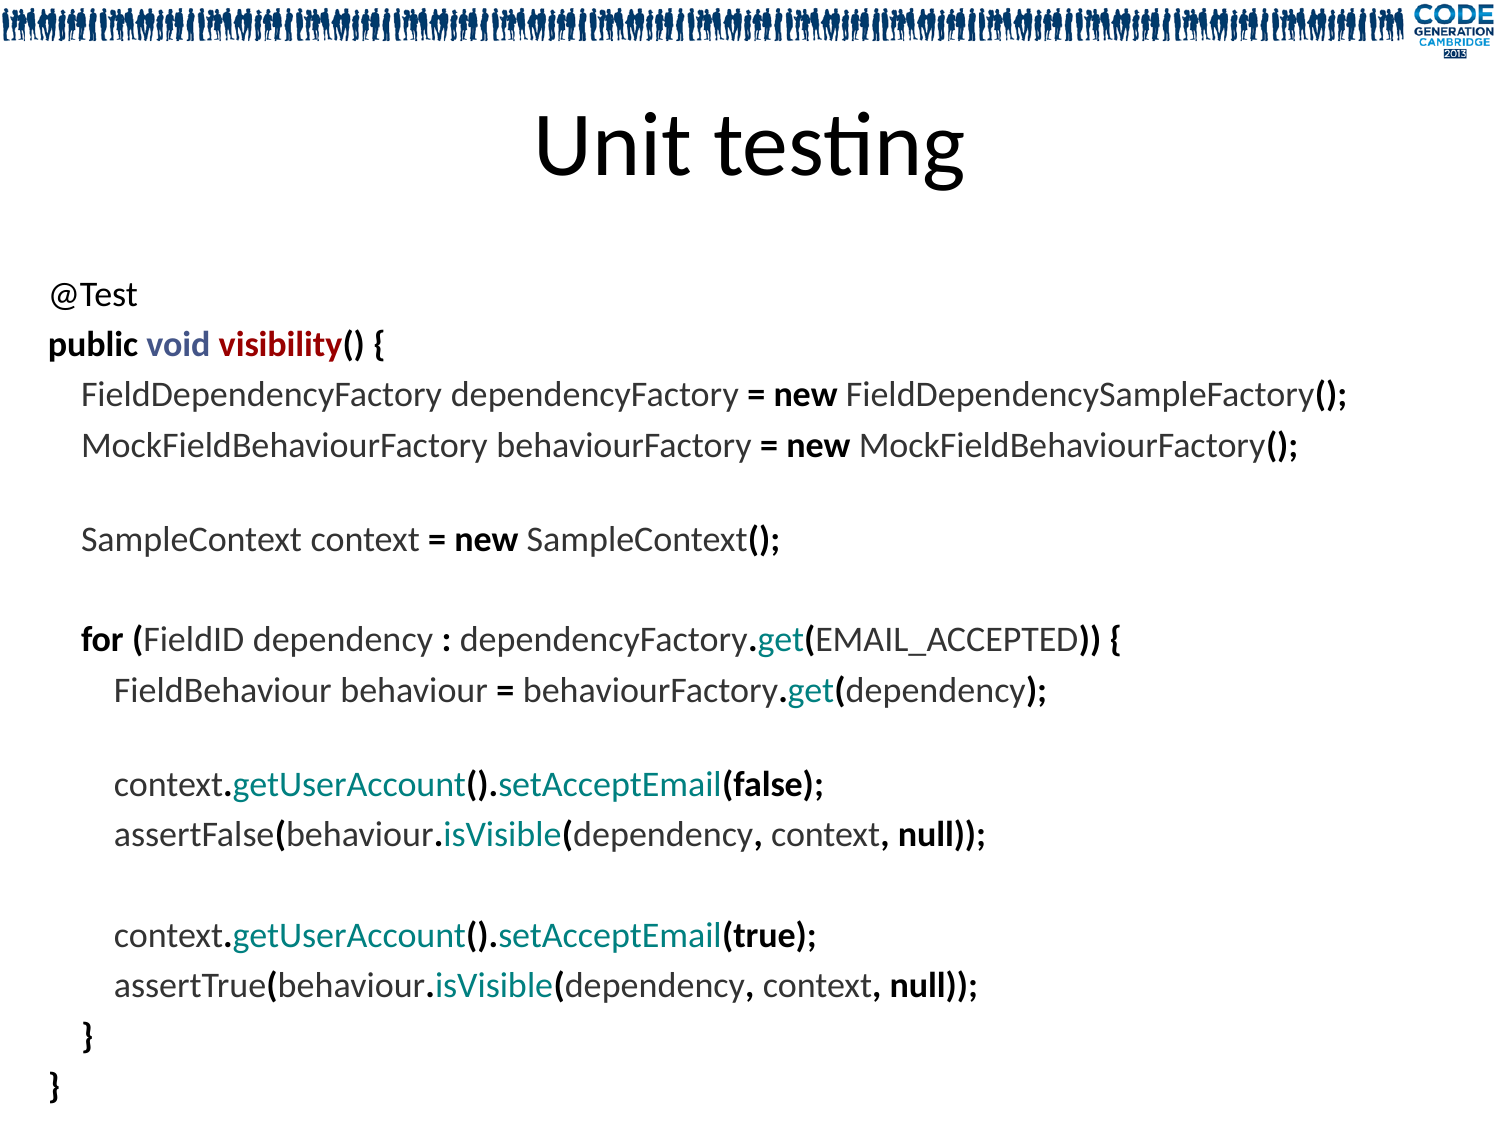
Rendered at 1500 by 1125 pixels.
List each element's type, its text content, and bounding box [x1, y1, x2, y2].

picture [0, 0, 1500, 75]
title Unit testing [75, 45, 1425, 233]
list @Test public void visibility() { FieldDependencyFactory dependencyFactory = new FieldDependencySampleFactory(); MockFieldBehaviourFactory behaviourFactory = new MockFieldBehaviourFactory(); SampleContext context = new SampleContext(); for (FieldID dependency : dependencyFactory.get(EMAIL_ACCEPTED)) { FieldBehaviour behaviour = behaviourFactory.get(dependency); context.getUserAccount().setAcceptEmail(false); assertFalse(behaviour.isVisible(dependency, context, null)); context.getUserAccount().setAcceptEmail(true); assertTrue(behaviour.isVisible(dependency, context, null)); } } [0, 262, 1500, 1125]
